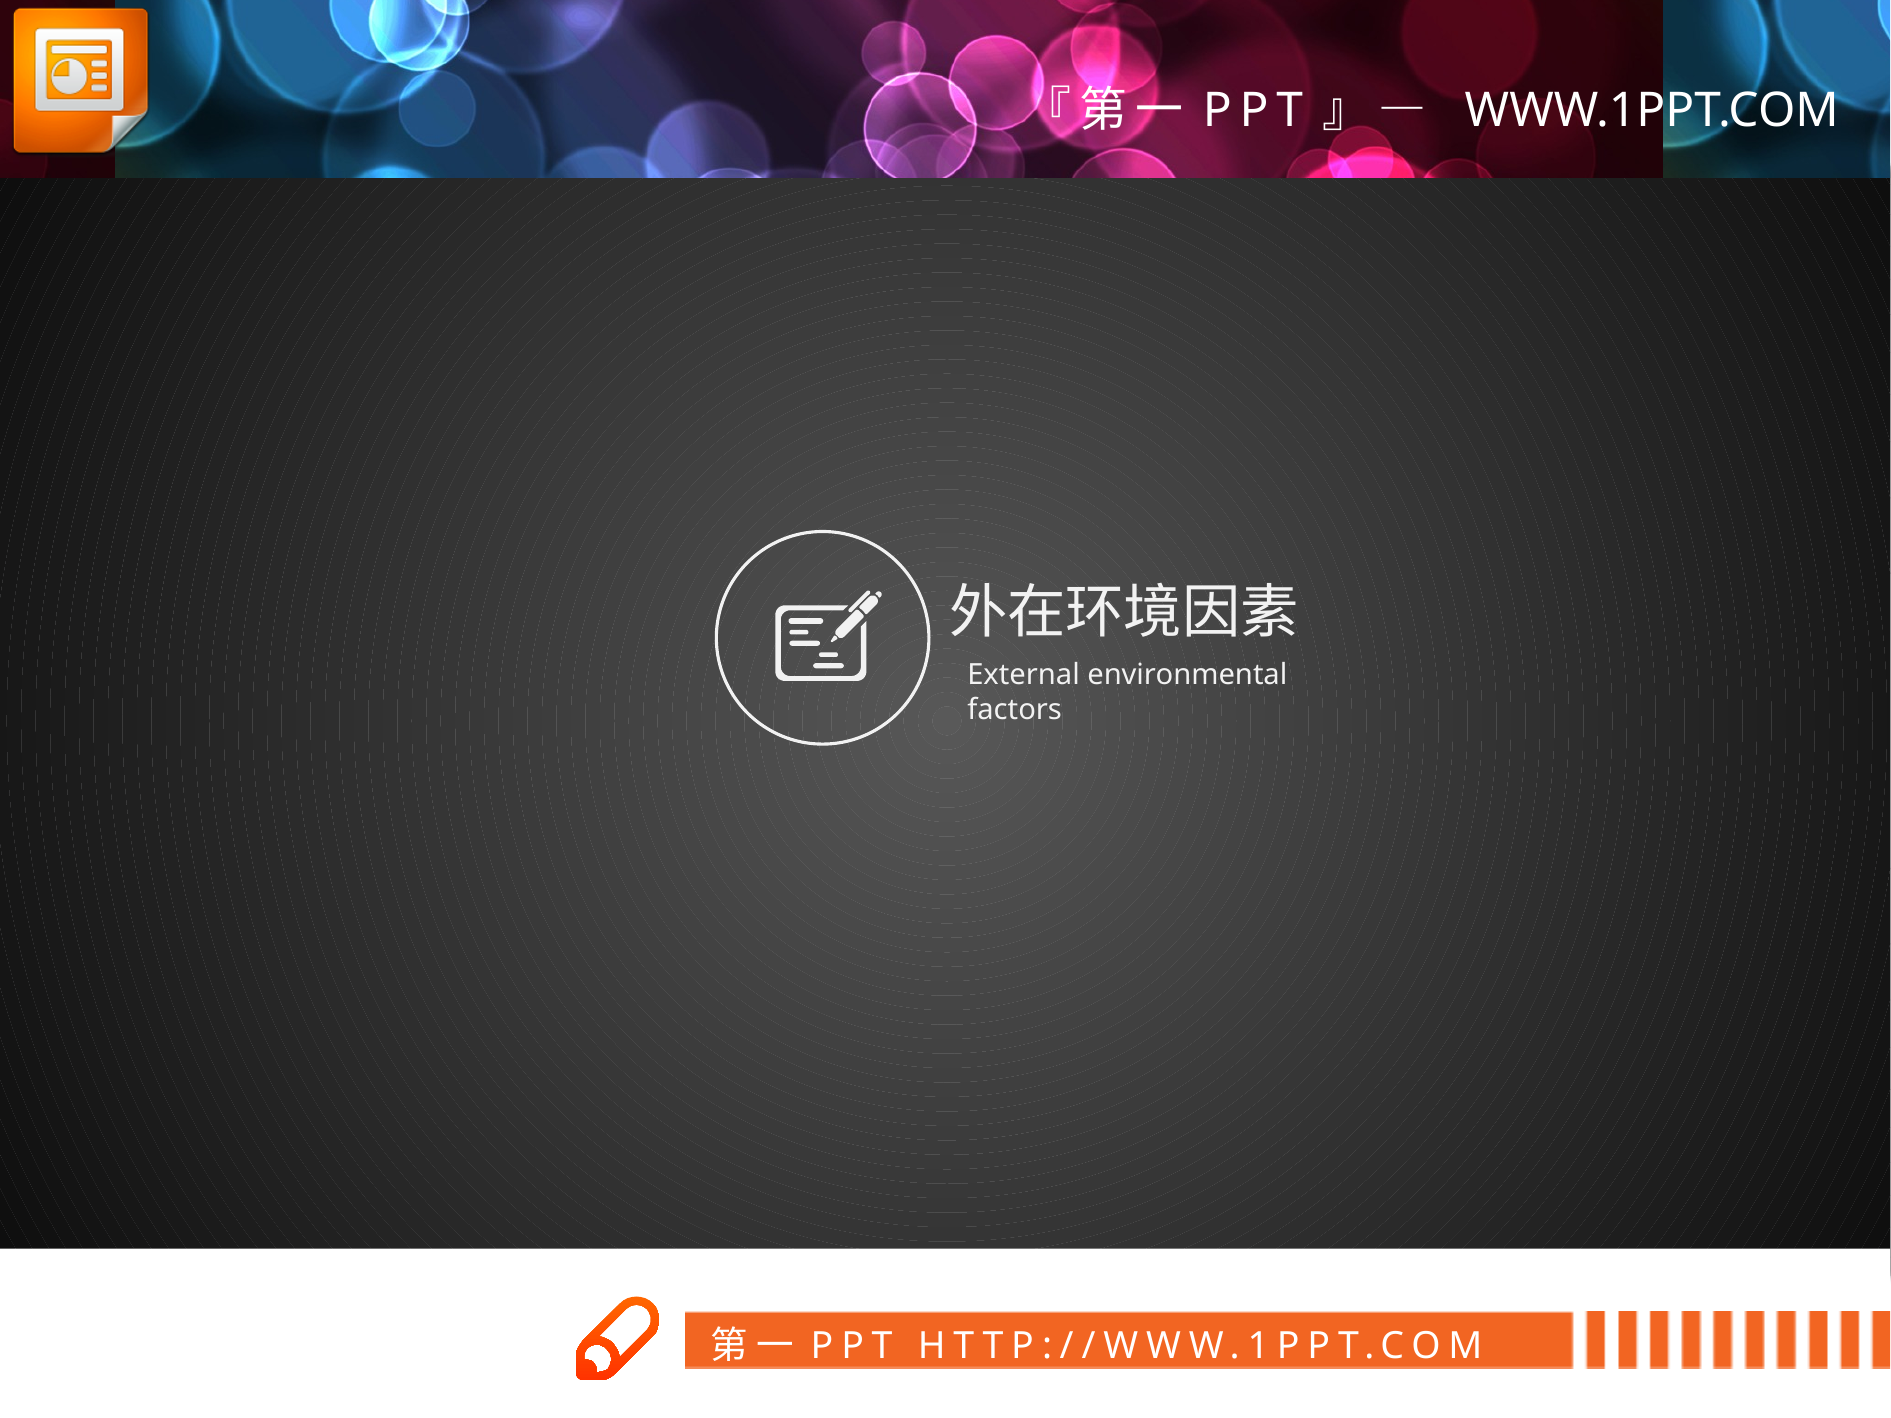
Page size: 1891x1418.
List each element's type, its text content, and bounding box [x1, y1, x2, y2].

text_box [830, 590, 882, 643]
text_box [716, 531, 928, 745]
text_box External environmental factors [952, 648, 1349, 733]
picture [0, 0, 1891, 178]
text_box 外在环境因素 [917, 566, 1331, 652]
picture [685, 1311, 1891, 1369]
text_box [775, 605, 867, 681]
